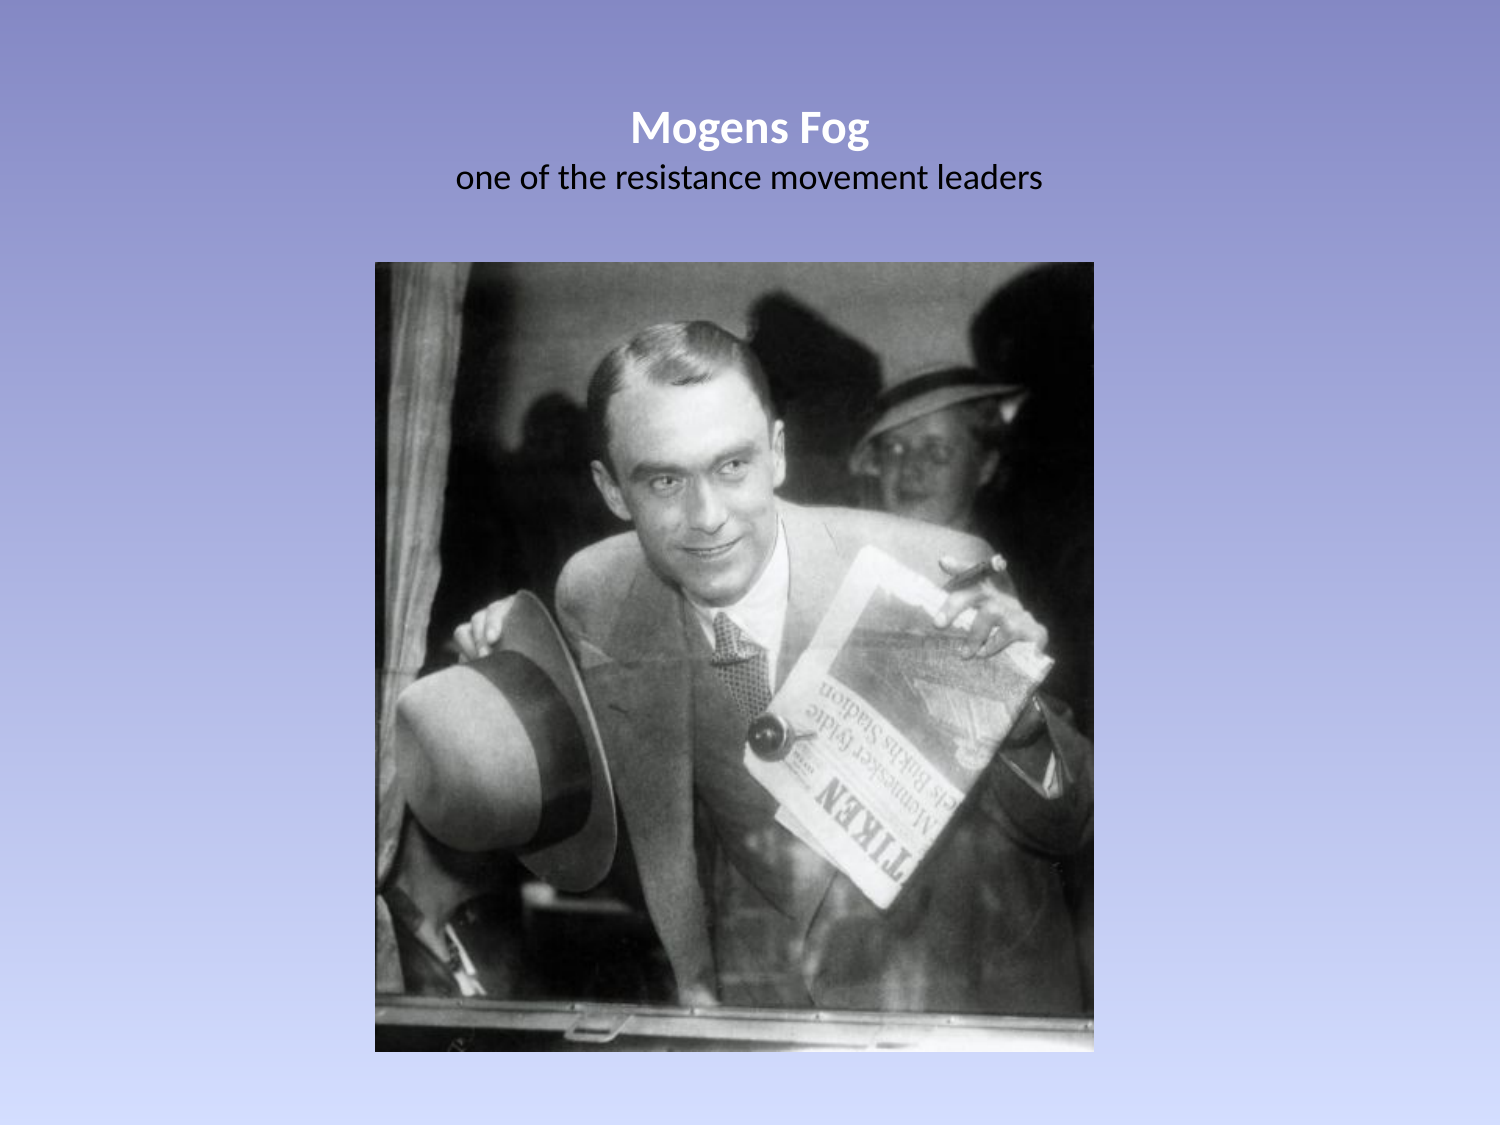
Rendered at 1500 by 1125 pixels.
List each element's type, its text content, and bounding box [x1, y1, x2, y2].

title Mogens Fog one of the resistance movement leaders [75, 87, 1425, 275]
picture [374, 262, 1094, 1052]
